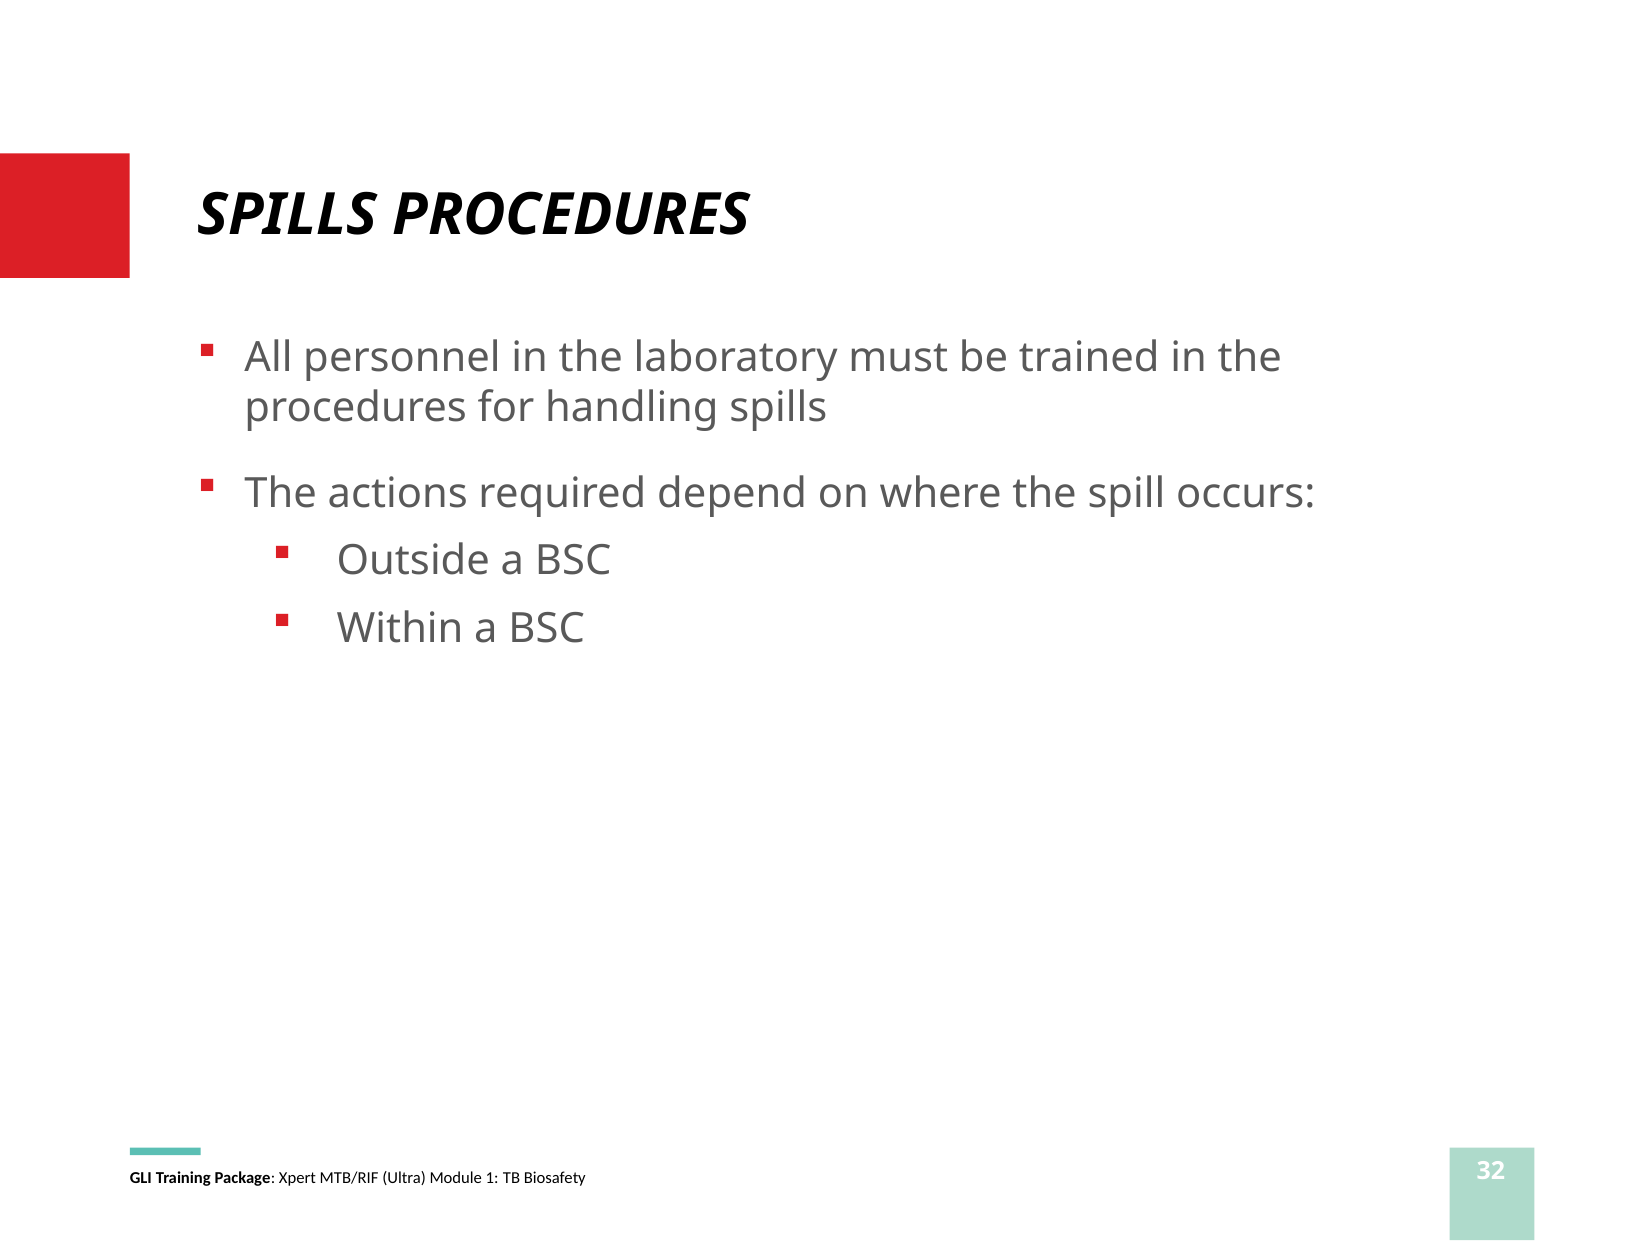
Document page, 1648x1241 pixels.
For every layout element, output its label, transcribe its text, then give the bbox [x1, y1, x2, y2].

list All personnel in the laboratory must be trained in the procedures for handling spills The actions required depend on where the spill occurs: Outside a BSC Within a BSC [197, 330, 1450, 1087]
title SPILLS PROCEDURES [197, 153, 1450, 278]
